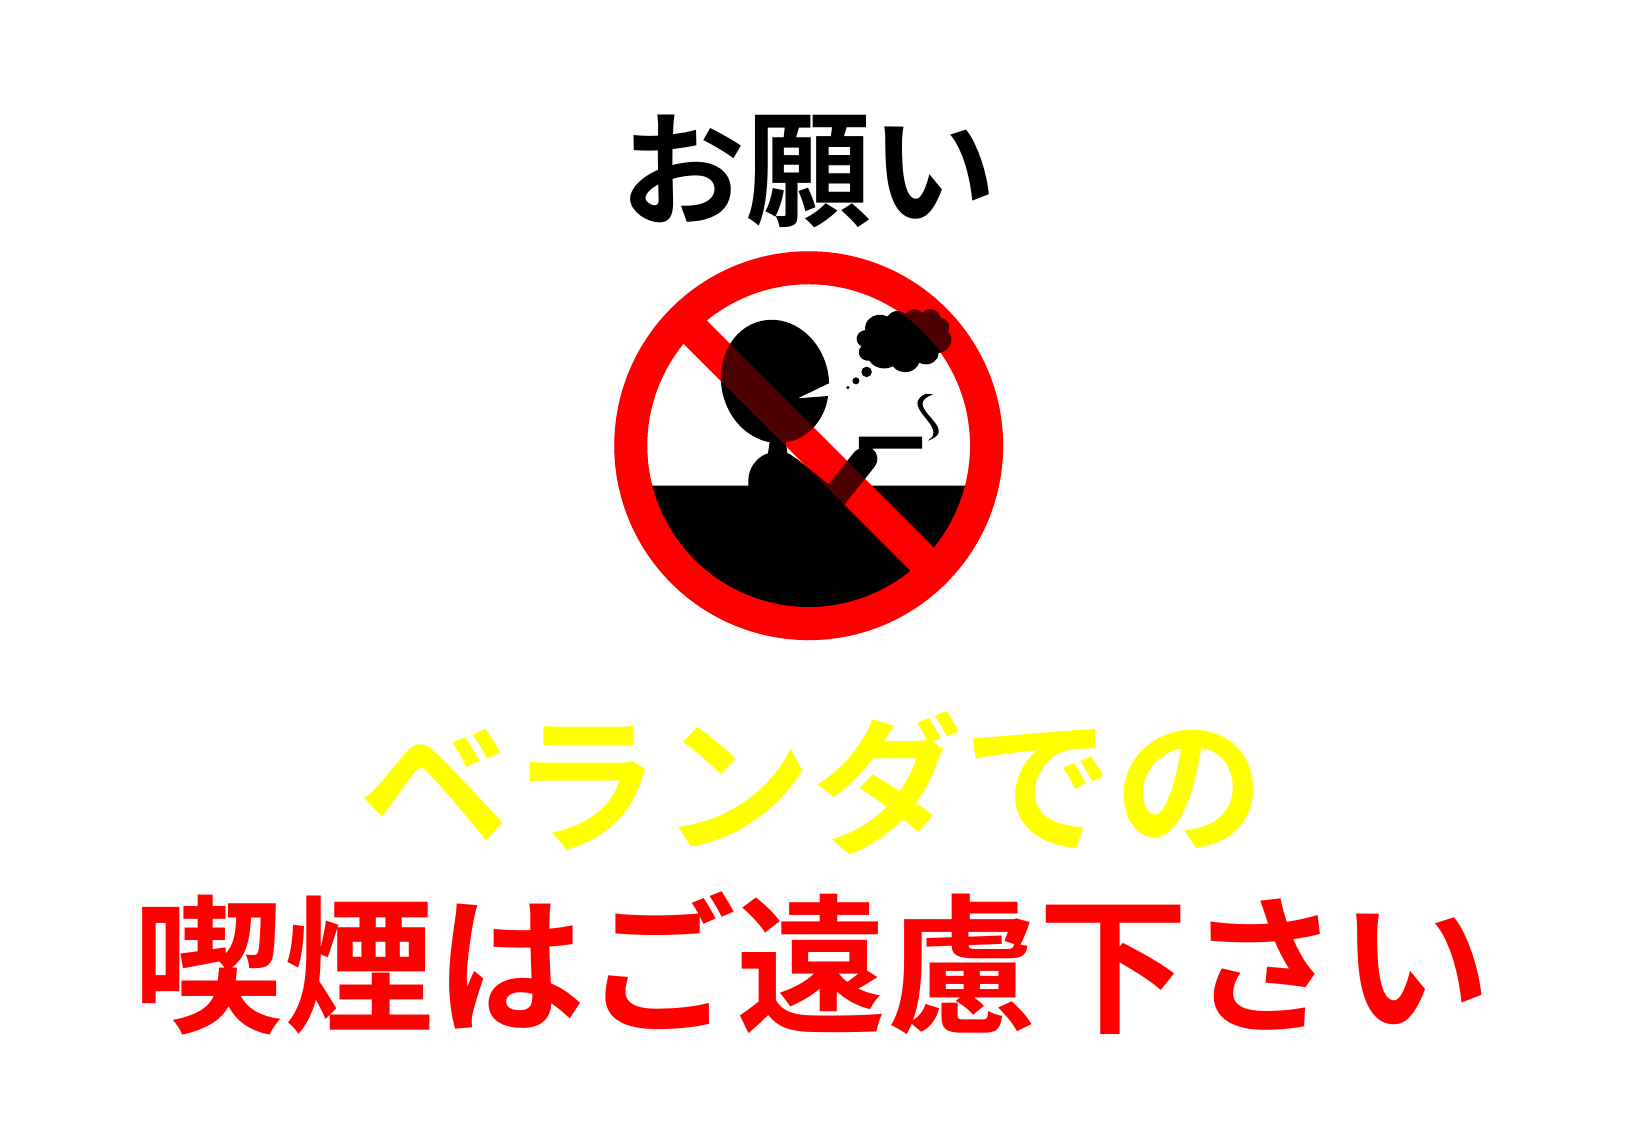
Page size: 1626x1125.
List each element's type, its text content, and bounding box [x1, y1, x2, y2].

text_box お願い [0, 84, 1625, 250]
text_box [614, 251, 1004, 641]
text_box ベランダでの 喫煙はご遠慮下さい [0, 684, 1625, 1060]
